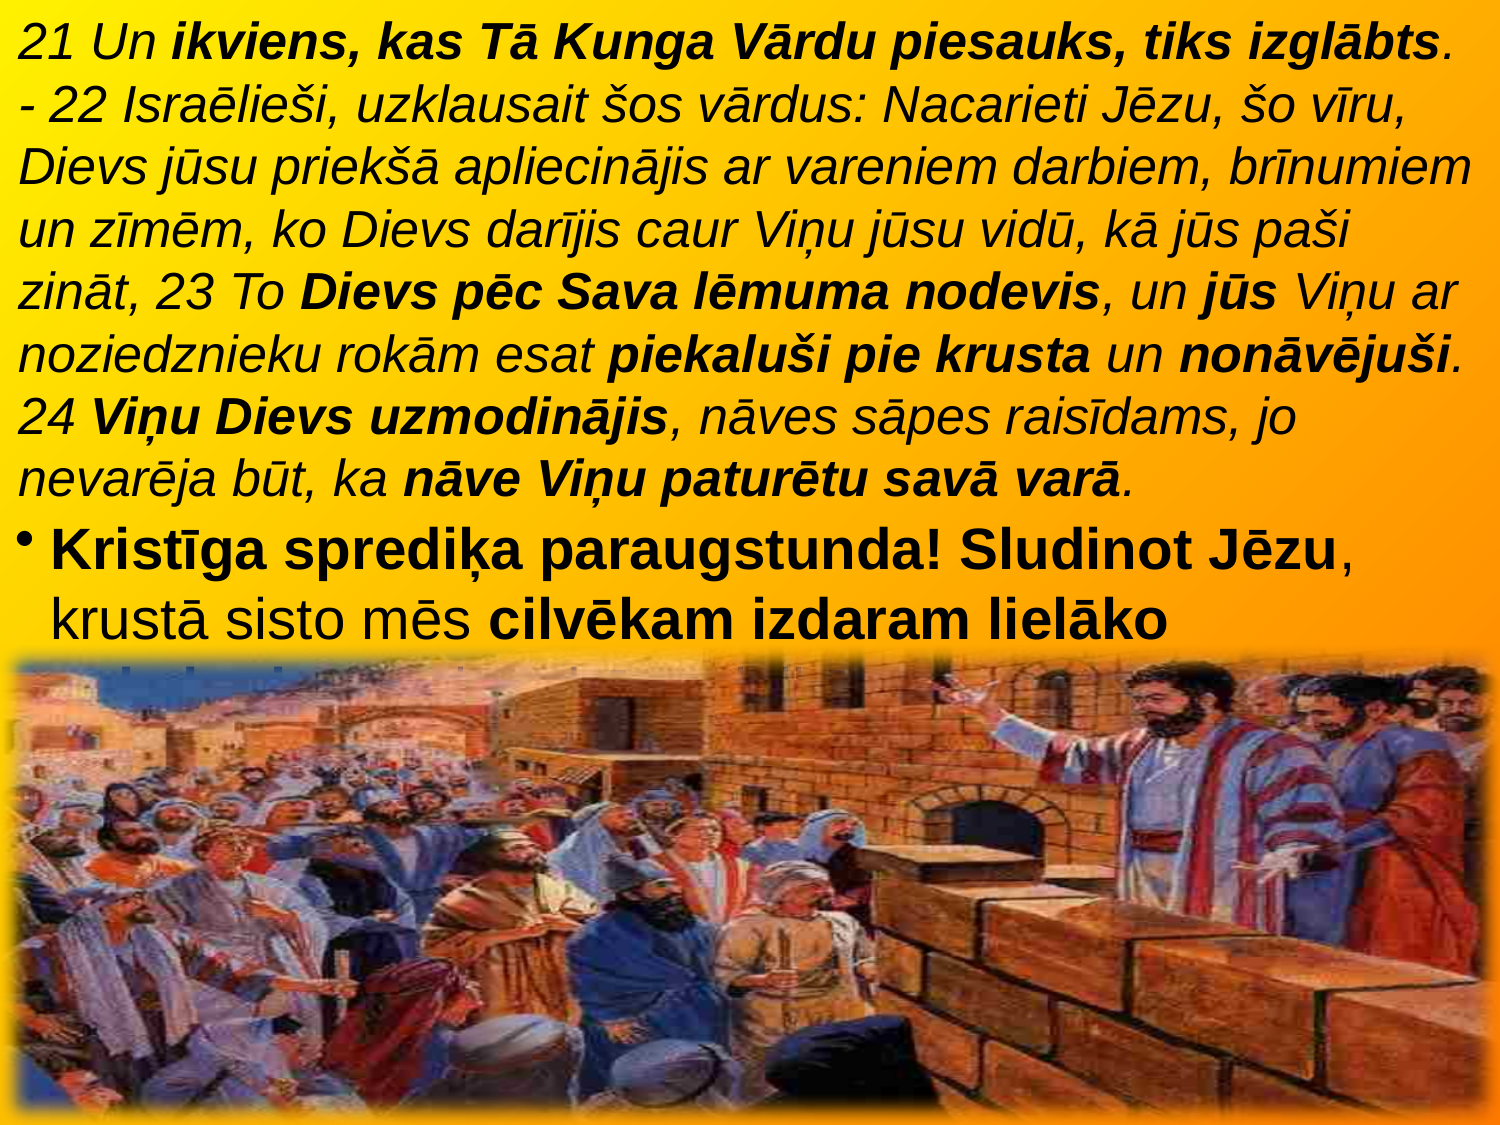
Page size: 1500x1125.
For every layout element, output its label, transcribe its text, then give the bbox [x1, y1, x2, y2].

picture [0, 644, 1500, 1125]
list 21 Un ikviens, kas Tā Kunga Vārdu piesauks, tiks izglābts. - 22 Israēlieši, uzklausait šos vārdus: Nacarieti Jēzu, šo vīru, Dievs jūsu priekšā apliecinājis ar vareniem darbiem, brīnumiem un zīmēm, ko Dievs darījis caur Viņu jūsu vidū, kā jūs paši zināt, 23 To Dievs pēc Sava lēmuma nodevis, un jūs Viņu ar noziedznieku rokām esat piekaluši pie krusta un nonāvējuši. 24 Viņu Dievs uzmodinājis, nāves sāpes raisīdams, jo nevarēja būt, ka nāve Viņu paturētu savā varā. [0, 0, 1500, 198]
text_box Kristīga sprediķa paraugstunda! Sludinot Jēzu, krustā sisto mēs cilvēkam izdaram lielāko pakalpojumu viņa dzīves laikā. [0, 503, 1500, 644]
